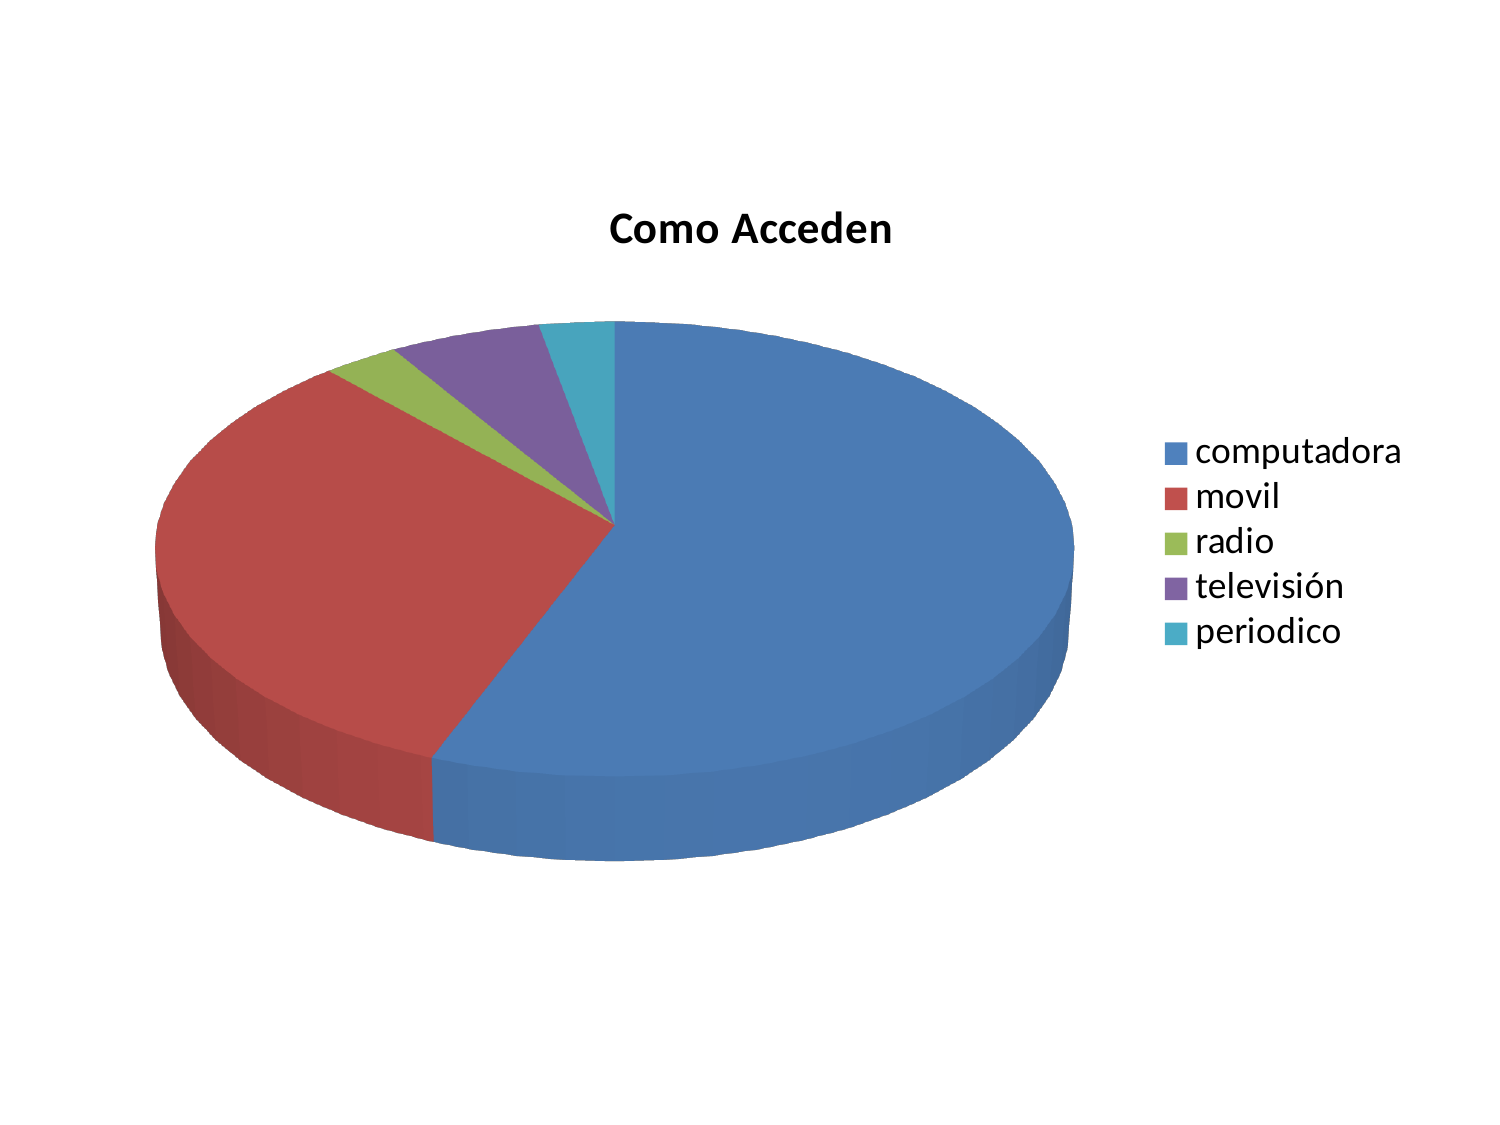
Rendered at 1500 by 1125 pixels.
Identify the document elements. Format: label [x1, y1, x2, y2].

chart [76, 172, 1427, 916]
